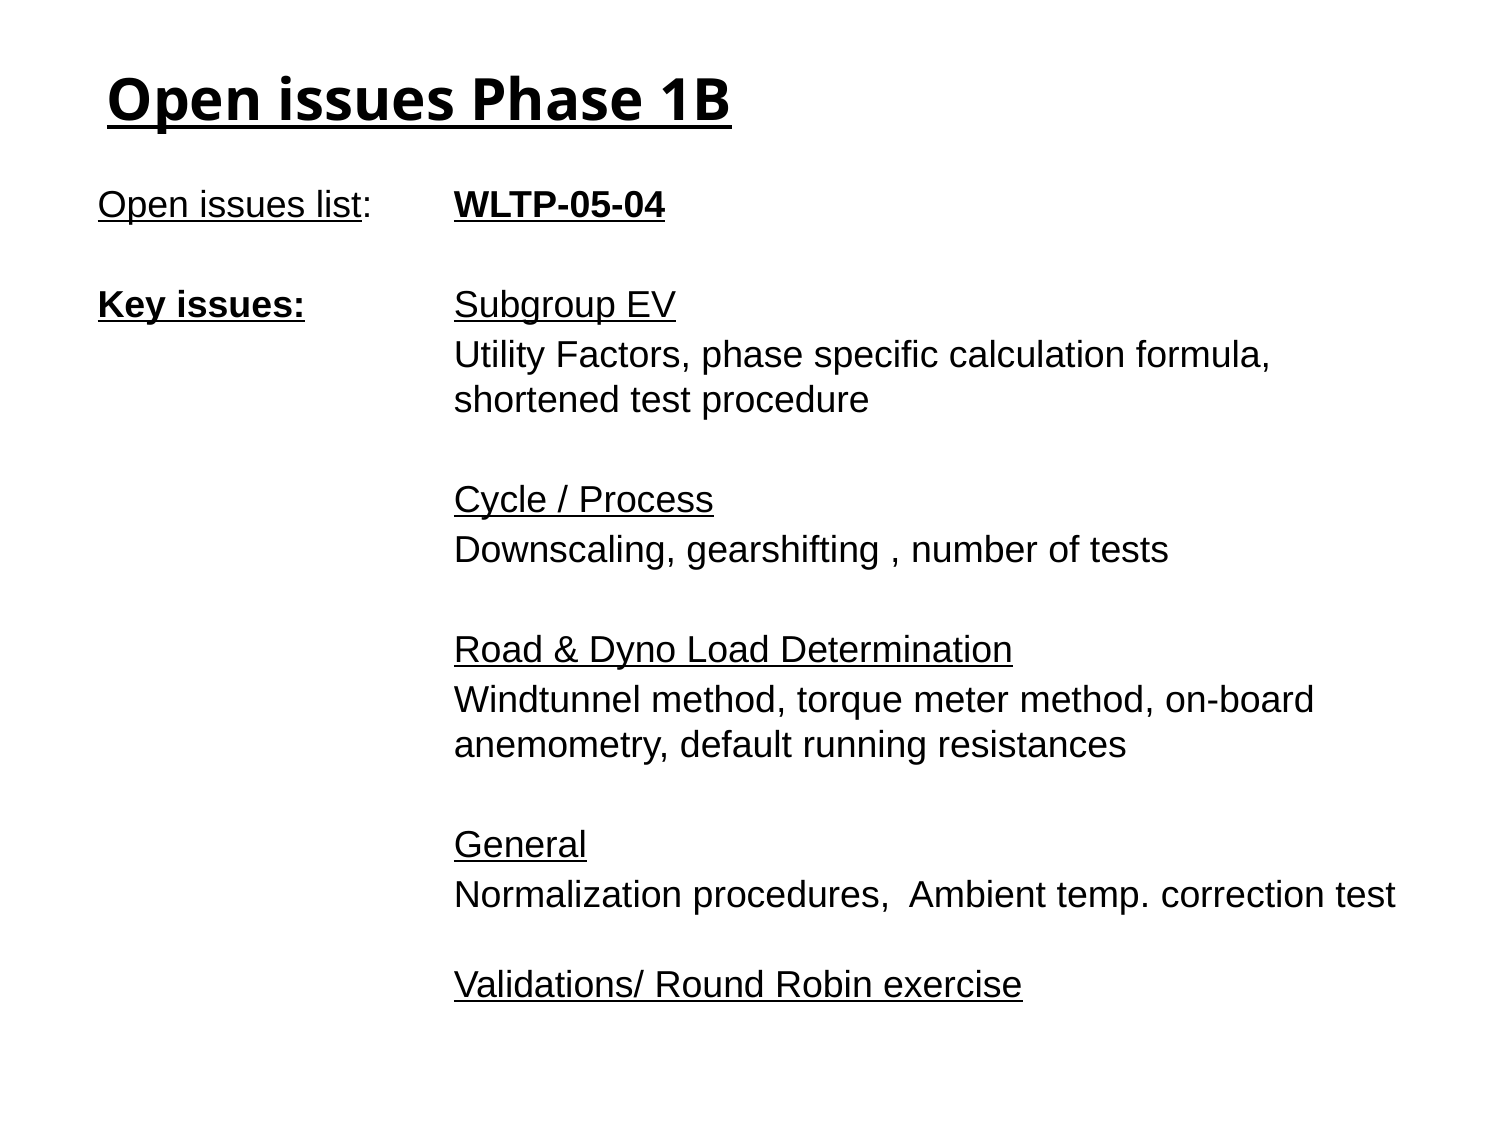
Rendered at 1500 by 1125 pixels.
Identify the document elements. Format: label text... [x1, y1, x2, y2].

text_box Open issues Phase 1B [92, 54, 747, 140]
text_box Open issues list: WLTP-05-04 Key issues: Subgroup EV Utility Factors, phase specific calculation formula, shortened test procedure Cycle / Process Downscaling, gearshifting , number of tests Road & Dyno Load Determination Windtunnel method, torque meter method, on-board anemometry, default running resistances General Normalization procedures, Ambient temp. correction test Validations/ Round Robin exercise [82, 172, 1436, 1094]
